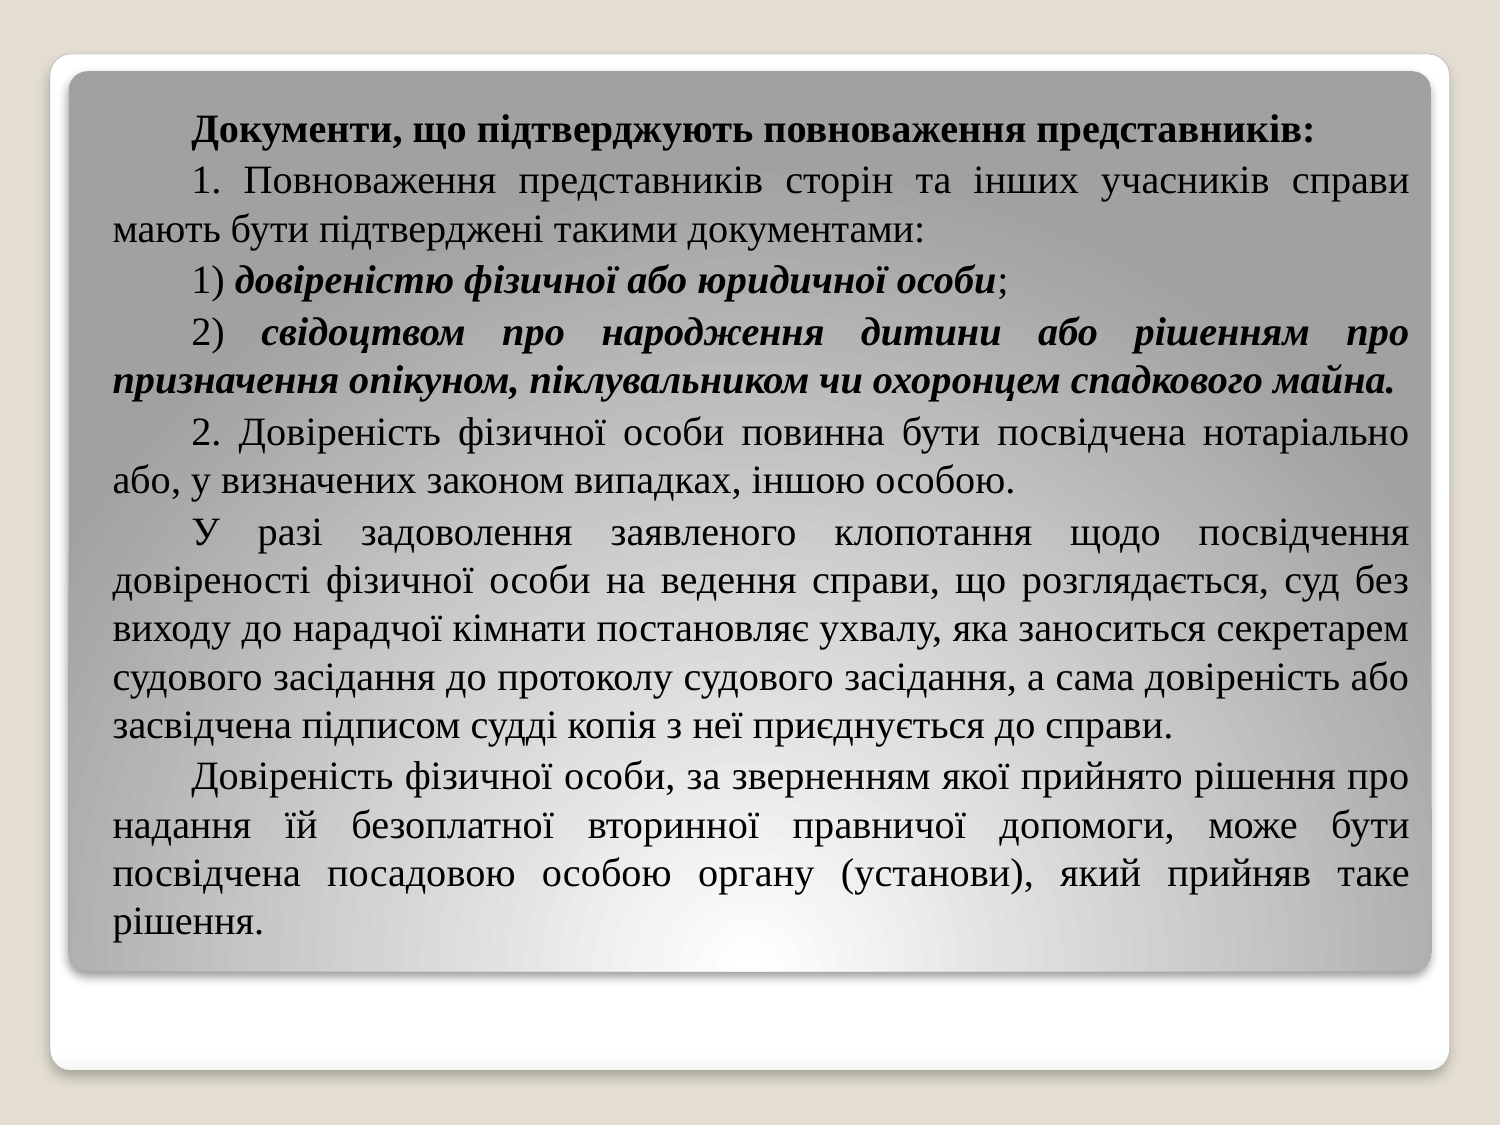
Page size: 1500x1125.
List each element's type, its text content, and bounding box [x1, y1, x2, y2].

list Документи, що підтверджують повноваження представників: 1. Повноваження представників сторін та інших учасників справи мають бути підтверджені такими документами: 1) довіреністю фізичної або юридичної особи; 2) свідоцтвом про народження дитини або рішенням про призначення опікуном, піклувальником чи охоронцем спадкового майна. 2. Довіреність фізичної особи повинна бути посвідчена нотаріально або, у визначених законом випадках, іншою особою. У разі задоволення заявленого клопотання щодо посвідчення довіреності фізичної особи на ведення справи, що розглядається, суд без виходу до нарадчої кімнати постановляє ухвалу, яка заноситься секретарем судового засідання до протоколу судового засідання, а сама довіреність або засвідчена підписом судді копія з неї приєднується до справи. Довіреність фізичної особи, за зверненням якої прийнято рішення про надання їй безоплатної вторинної правничої допомоги, може бути посвідчена посадовою особою органу (установи), який прийняв таке рішення. [82, 86, 1425, 1043]
